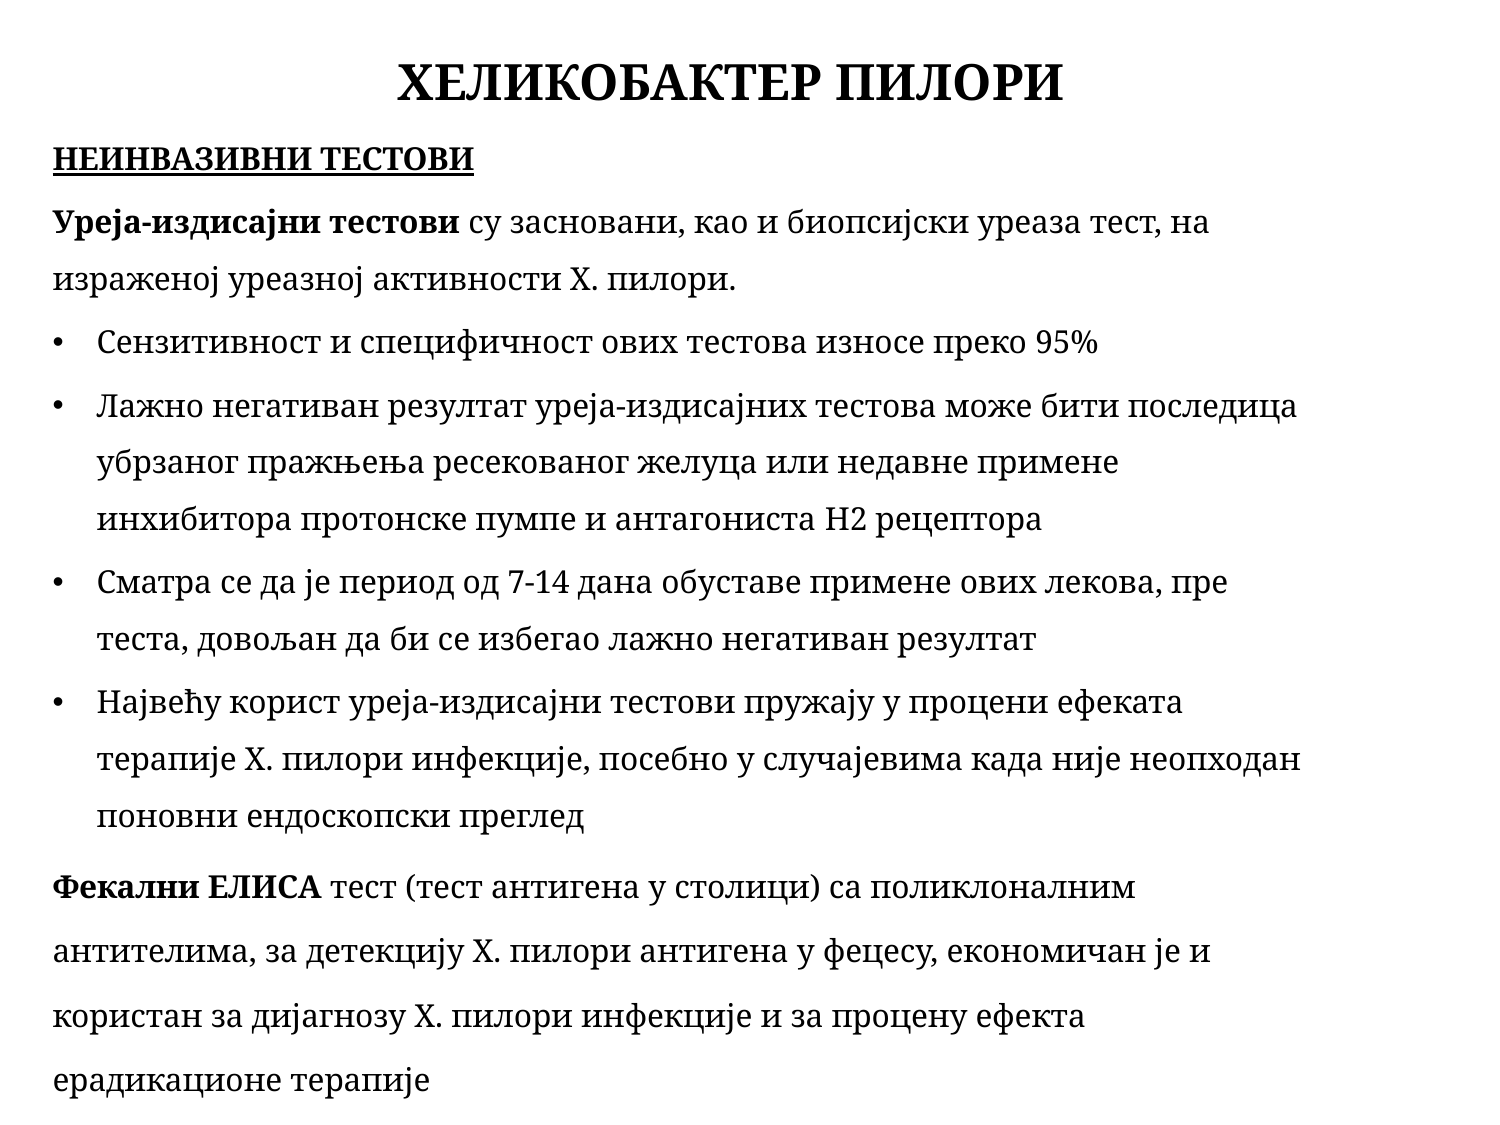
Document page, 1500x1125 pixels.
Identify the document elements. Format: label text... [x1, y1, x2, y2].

title ХЕЛИКОБАКТЕР ПИЛОРИ [87, 0, 1376, 161]
subtitle НЕИНВАЗИВНИ ТЕСТОВИ Уреја-издисајни тестови су засновани, као и биопсијски уреаза тест, на израженој уреазној активности Х. пилори. Сензитивност и специфичност ових тестова износе преко 95% Лажно негативан резултат уреја-издисајних тестова може бити последица убрзаног пражњења ресекованог желуца или недавне примене инхибитора протонске пумпе и антагониста H2 рецептора Сматра се да је период од 7-14 дана обуставе примене ових лекова, пре теста, довољан да би се избегао лажно негативан резултат Највећу корист уреја-издисајни тестови пружају у процени ефеката терапије Х. пилори инфекције, посебно у случајевима када није неопходан поновни ендоскопски преглед Фекални ЕЛИСА тест (тест антигена у столици) са поликлоналним антителима, за детекцију Х. пилори антигена у фецесу, економичан је и користан за дијагнозу Х. пилори инфекције и за процену ефекта ерадикационе терапије [37, 112, 1326, 1125]
